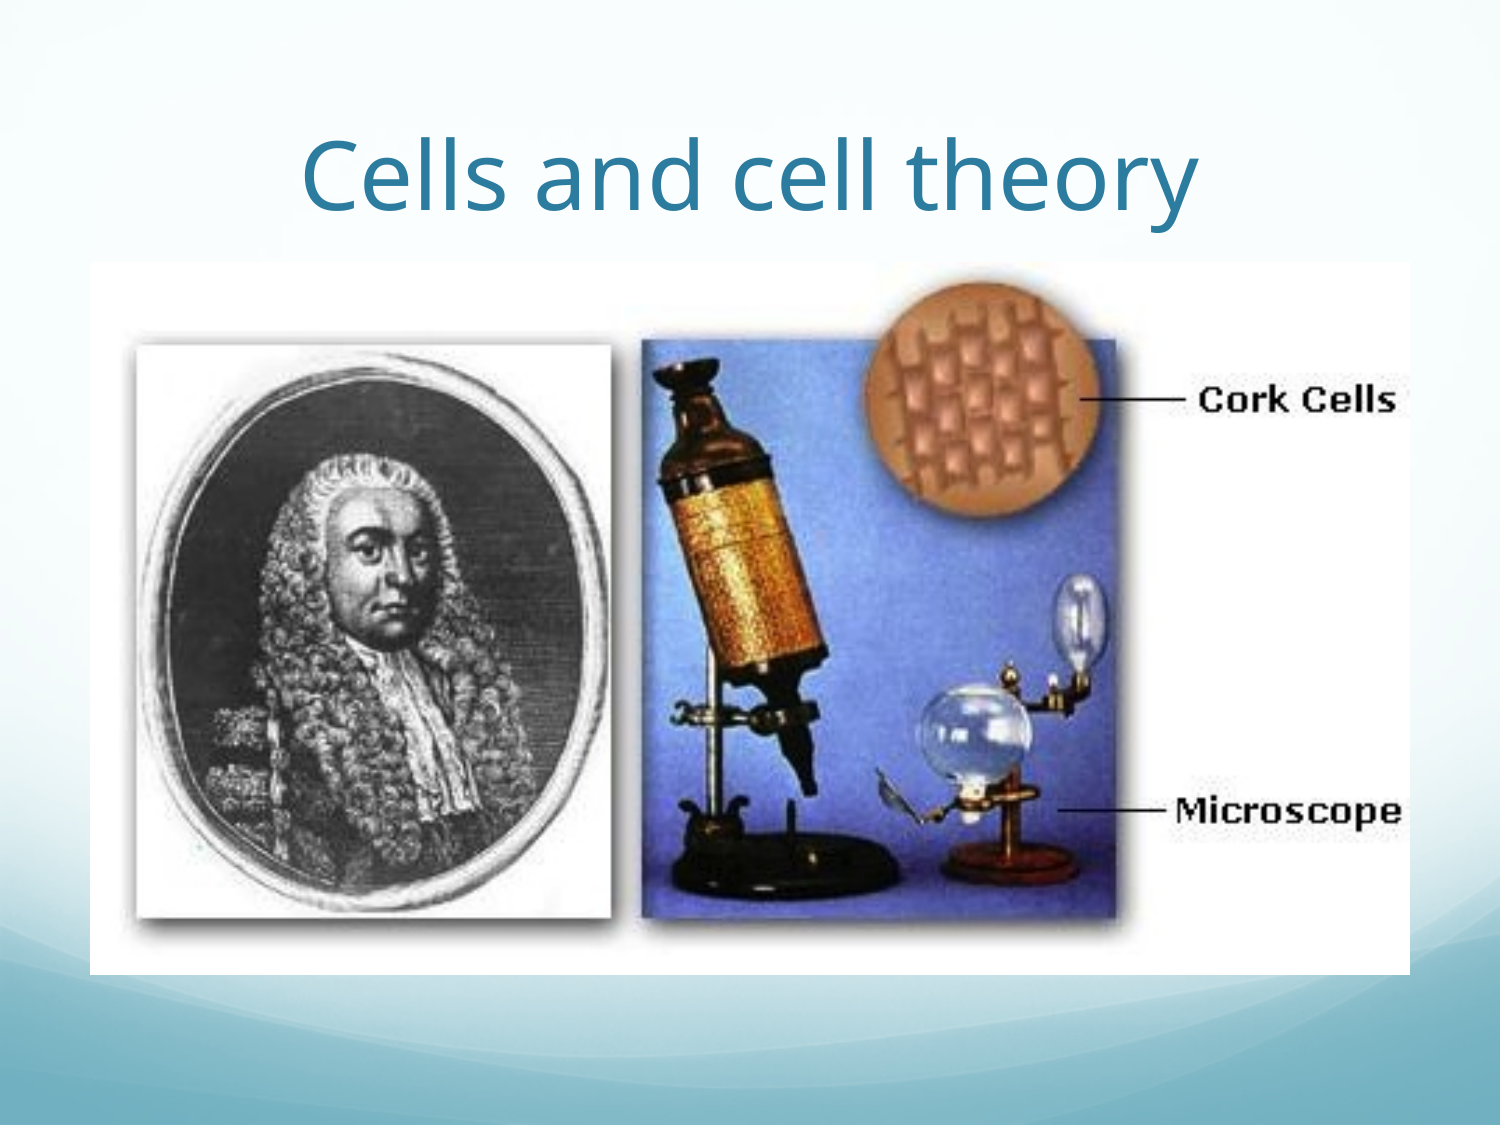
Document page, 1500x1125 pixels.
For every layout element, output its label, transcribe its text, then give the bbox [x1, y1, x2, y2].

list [89, 261, 1410, 976]
title Cells and cell theory [90, 17, 1410, 237]
